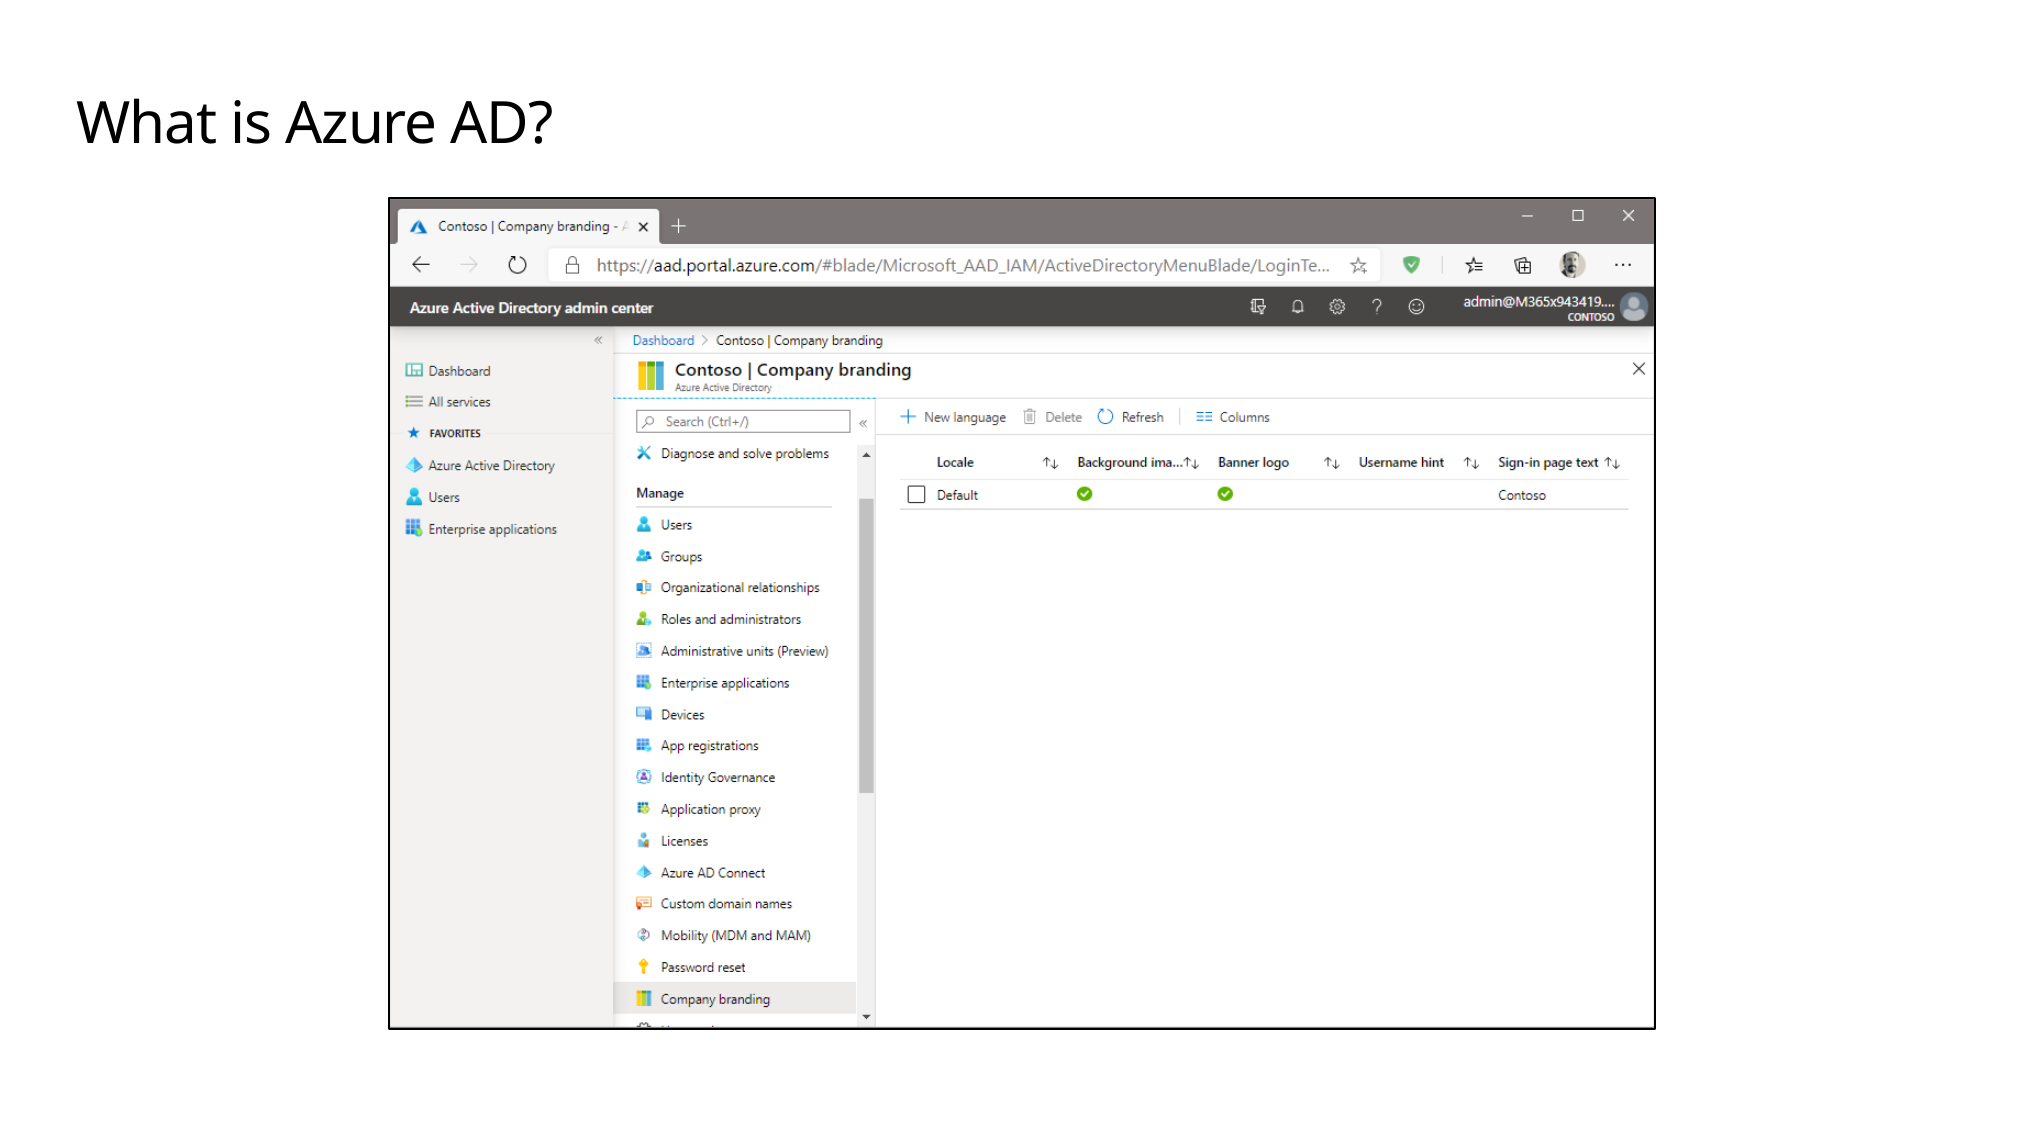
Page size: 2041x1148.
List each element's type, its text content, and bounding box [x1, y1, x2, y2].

title What is Azure AD? [76, 93, 1968, 161]
picture [389, 198, 1655, 1029]
